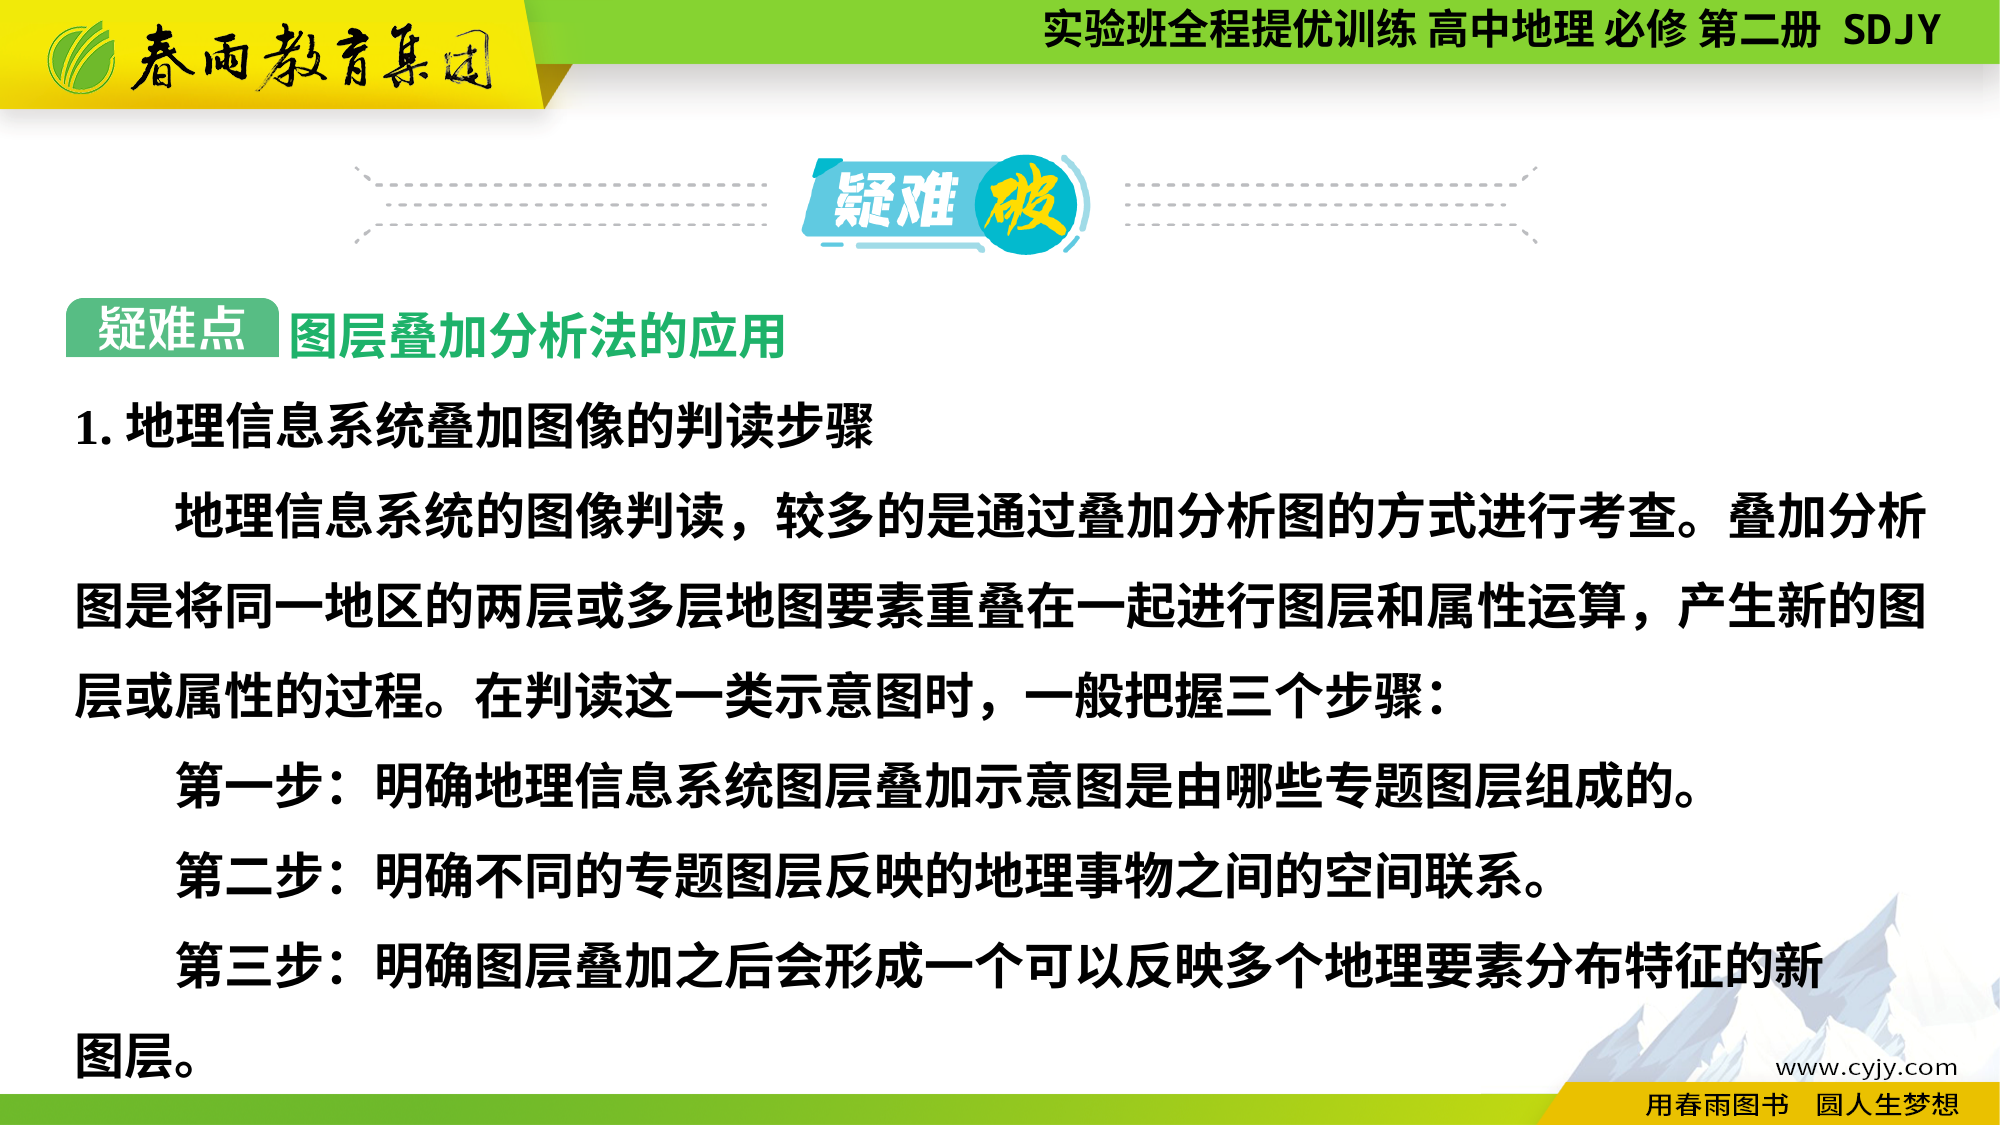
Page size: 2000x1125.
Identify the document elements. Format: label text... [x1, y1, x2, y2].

picture [0, 0, 2000, 1125]
list 图层叠加分析法的应用 1.地理信息系统叠加图像的判读步骤 地理信息系统的图像判读，较多的是通过叠加分析图的方式进行考查。叠加分析图是将同一地区的两层或多层地图要素重叠在一起进行图层和属性运算，产生新的图层或属性的过程。在判读这一类示意图时，一般把握三个步骤： 第一步：明确地理信息系统图层叠加示意图是由哪些专题图层组成的。 第二步：明确不同的专题图层反映的地理事物之间的空间联系。 第三步：明确图层叠加之后会形成一个可以反映多个地理要素分布特征的新 图层。 [59, 267, 1944, 1101]
